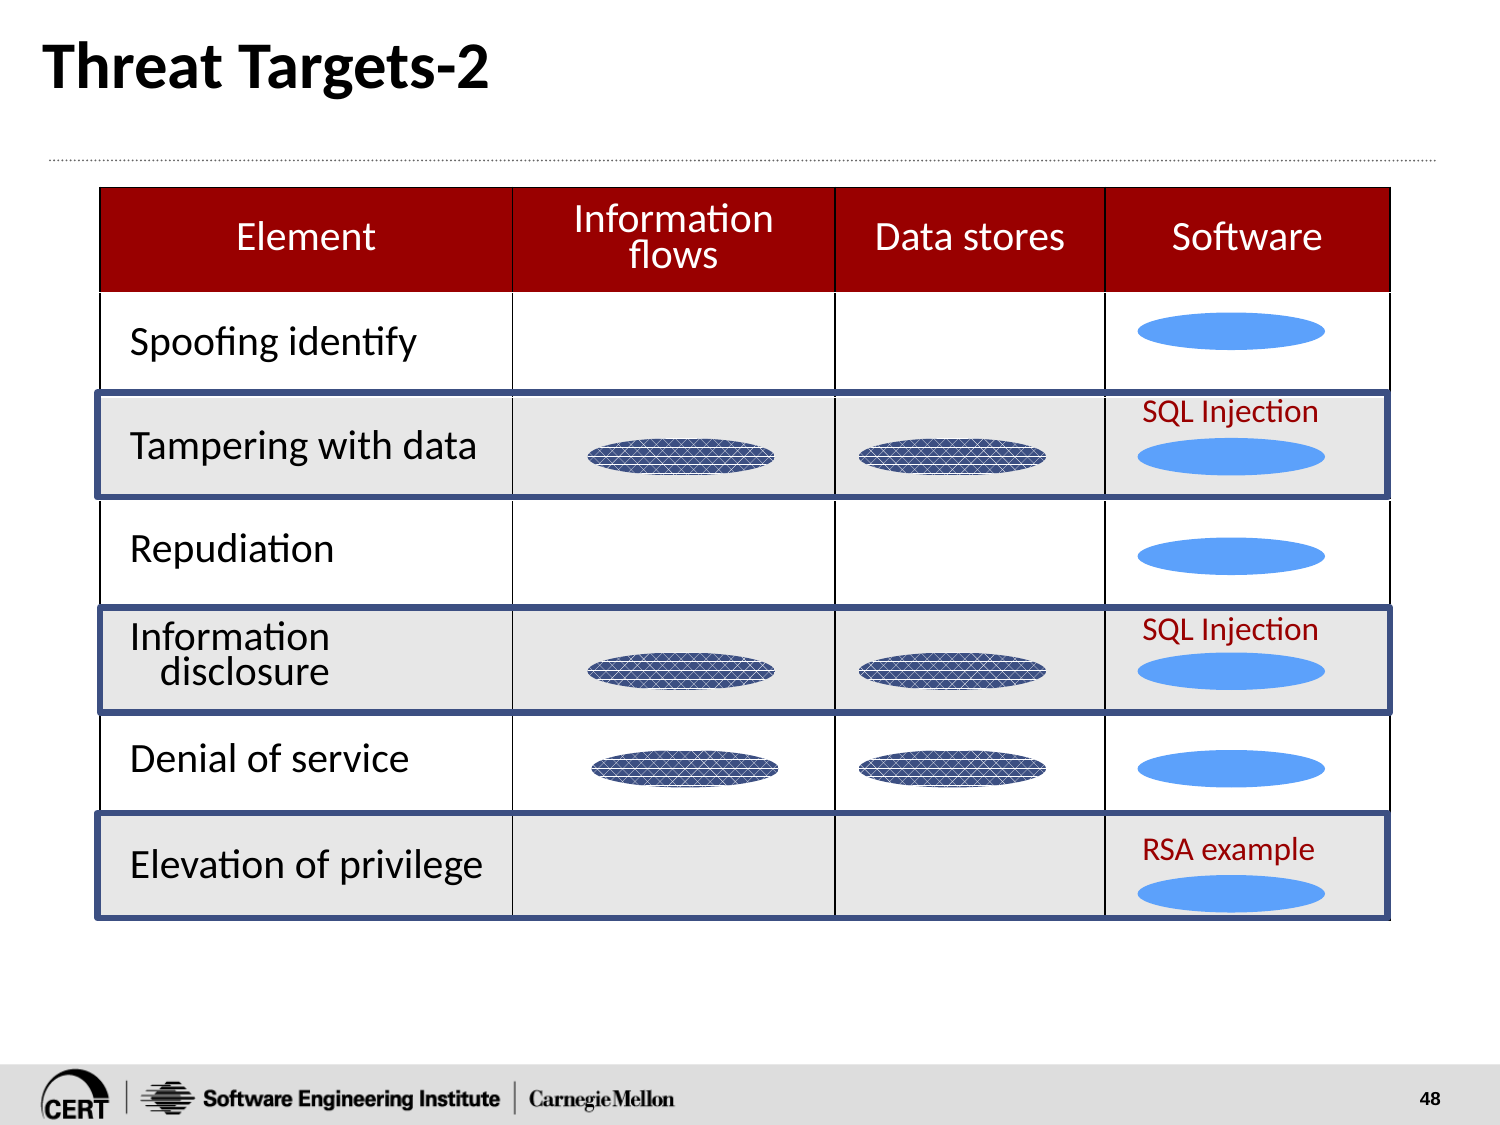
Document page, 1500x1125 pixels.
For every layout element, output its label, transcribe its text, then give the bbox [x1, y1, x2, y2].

text_box [1137, 537, 1326, 576]
table_cell [836, 293, 1104, 392]
table_cell Repudiation [101, 501, 512, 604]
text_box [1137, 312, 1326, 351]
title Threat Targets-2 [42, 37, 1434, 155]
table_cell [513, 713, 834, 812]
picture [24, 1065, 688, 1125]
table_cell [1106, 293, 1389, 397]
table_header Data stores [836, 188, 1104, 292]
table_cell [1106, 713, 1389, 814]
table_header Element [101, 188, 512, 292]
table_cell [513, 293, 834, 392]
table_header Information flows [513, 188, 834, 292]
text_box [97, 812, 1388, 918]
table_cell [513, 501, 834, 604]
table_cell [836, 713, 1104, 812]
table_cell [1106, 501, 1389, 604]
text_box [591, 750, 779, 788]
text_box [97, 392, 1388, 498]
table_cell [836, 501, 1104, 604]
text_box [1137, 750, 1326, 788]
table_cell Denial of service [101, 713, 512, 812]
text_box [99, 607, 1390, 713]
table_header Software [1106, 188, 1389, 292]
text_box SQL Injection [1112, 381, 1375, 392]
text_box [858, 750, 1047, 788]
text_box SQL Injection [1112, 599, 1375, 607]
table_cell Spoofing identify [101, 293, 512, 392]
